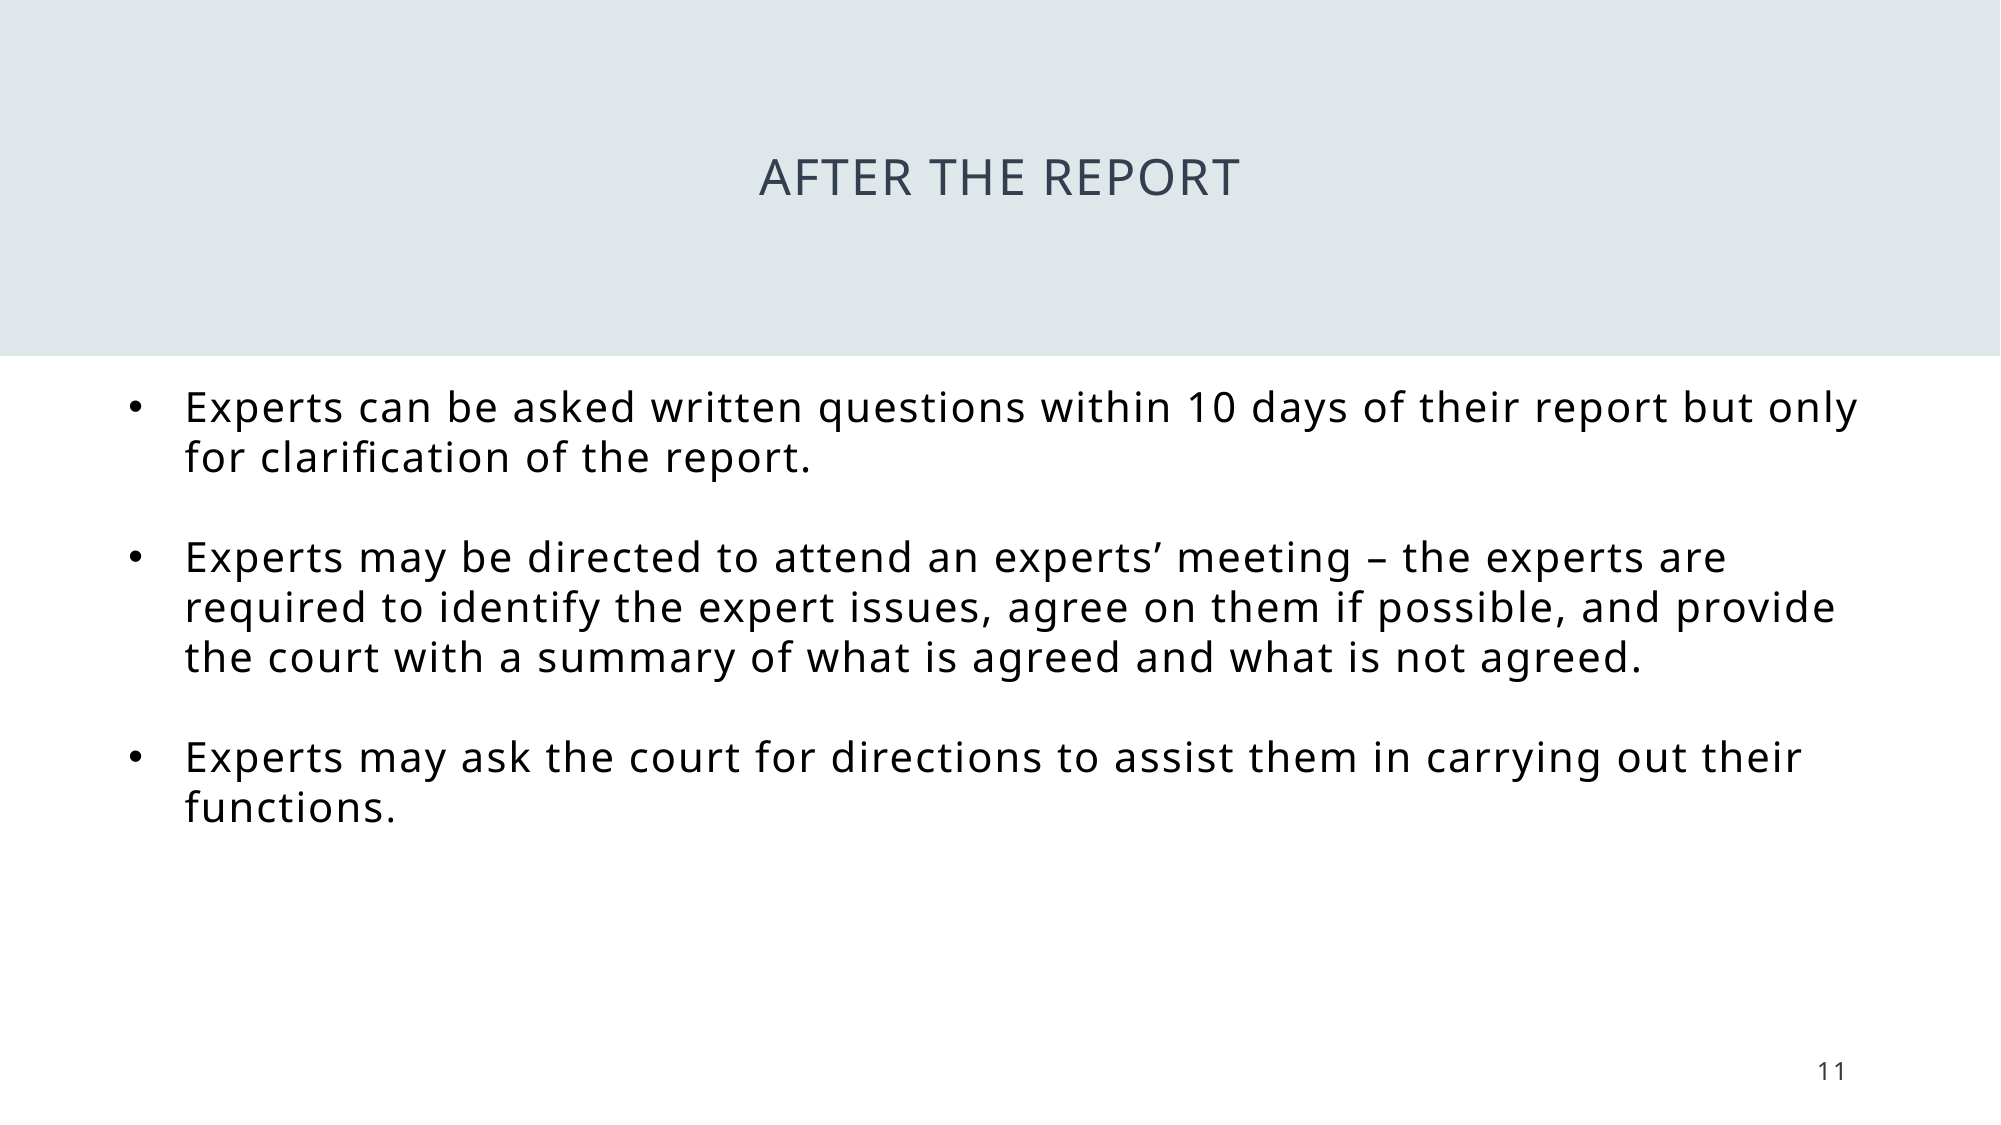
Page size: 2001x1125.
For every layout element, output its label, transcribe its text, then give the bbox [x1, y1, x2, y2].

title After the Report [137, 98, 1863, 262]
list Experts can be asked written questions within 10 days of their report but only for clarification of the report. Experts may be directed to attend an experts’ meeting – the experts are required to identify the expert issues, agree on them if possible, and provide the court with a summary of what is agreed and what is not agreed. Experts may ask the court for directions to assist them in carrying out their functions. [113, 373, 1929, 1043]
slide_number 11 [1412, 1042, 1863, 1103]
